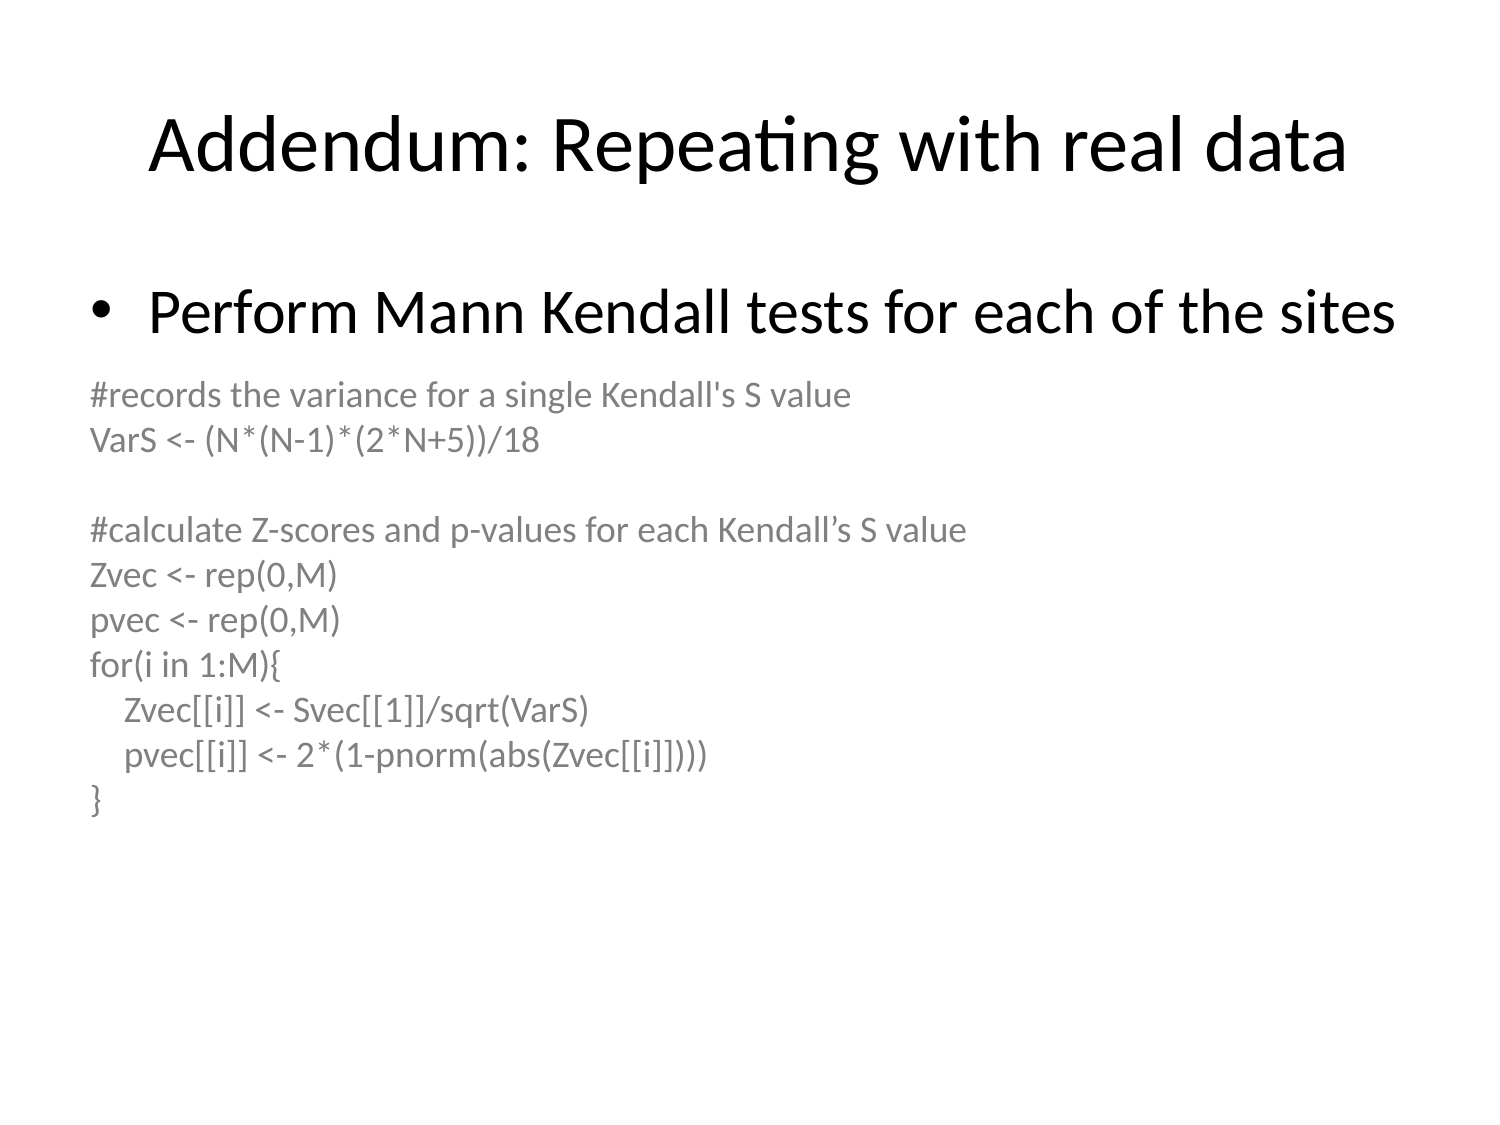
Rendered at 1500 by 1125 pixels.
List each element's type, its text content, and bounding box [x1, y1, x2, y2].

title Addendum: Repeating with real data [75, 45, 1425, 233]
list Perform Mann Kendall tests for each of the sites [75, 262, 1425, 375]
text_box #records the variance for a single Kendall's S value VarS <- (N*(N-1)*(2*N+5))/18 #calculate Z-scores and p-values for each Kendall’s S value Zvec <- rep(0,M) pvec <- rep(0,M) for(i in 1:M){ Zvec[[i]] <- Svec[[1]]/sqrt(VarS) pvec[[i]] <- 2*(1-pnorm(abs(Zvec[[i]]))) } [75, 362, 1375, 828]
